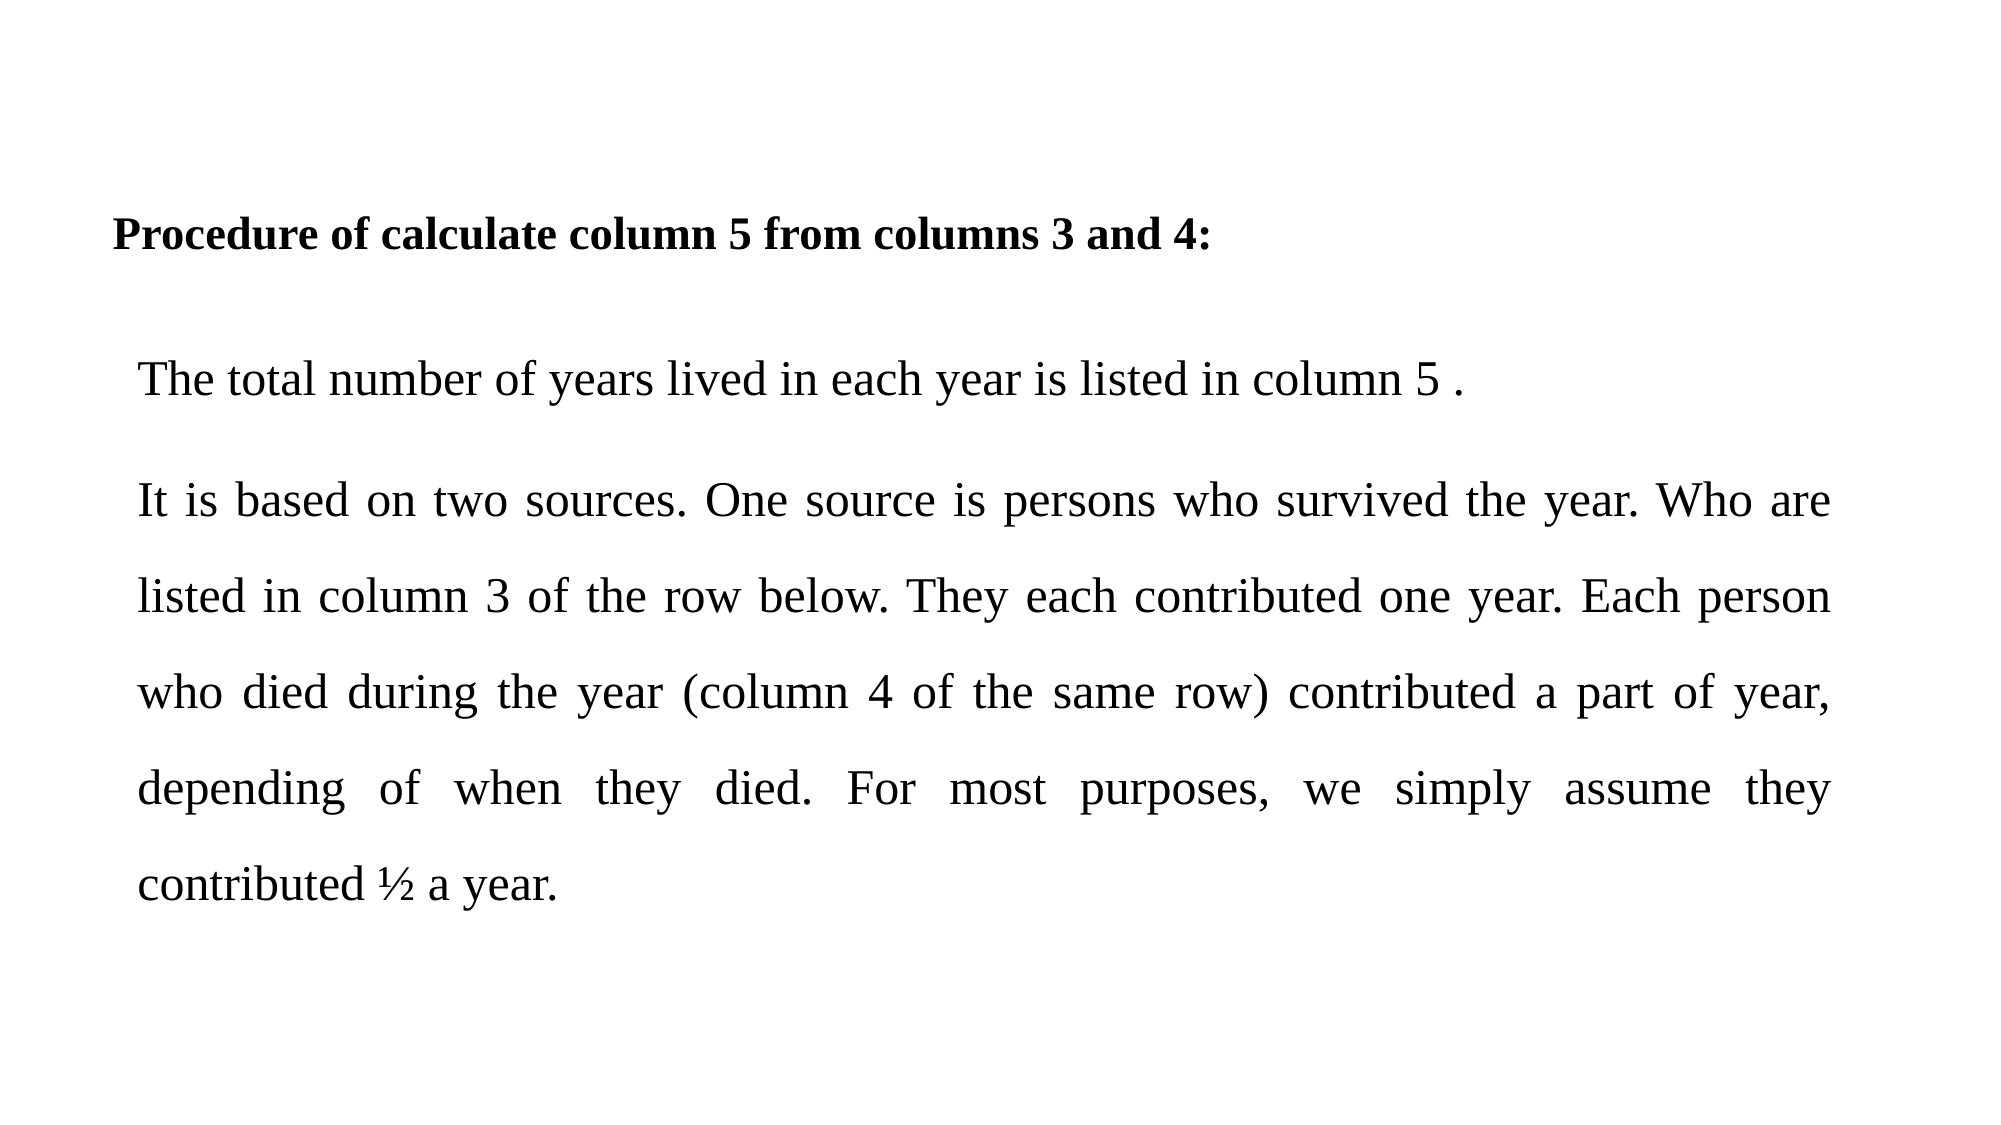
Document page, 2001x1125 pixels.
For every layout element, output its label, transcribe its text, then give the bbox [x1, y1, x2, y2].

title Procedure of calculate column 5 from columns 3 and 4: [97, 166, 1903, 267]
